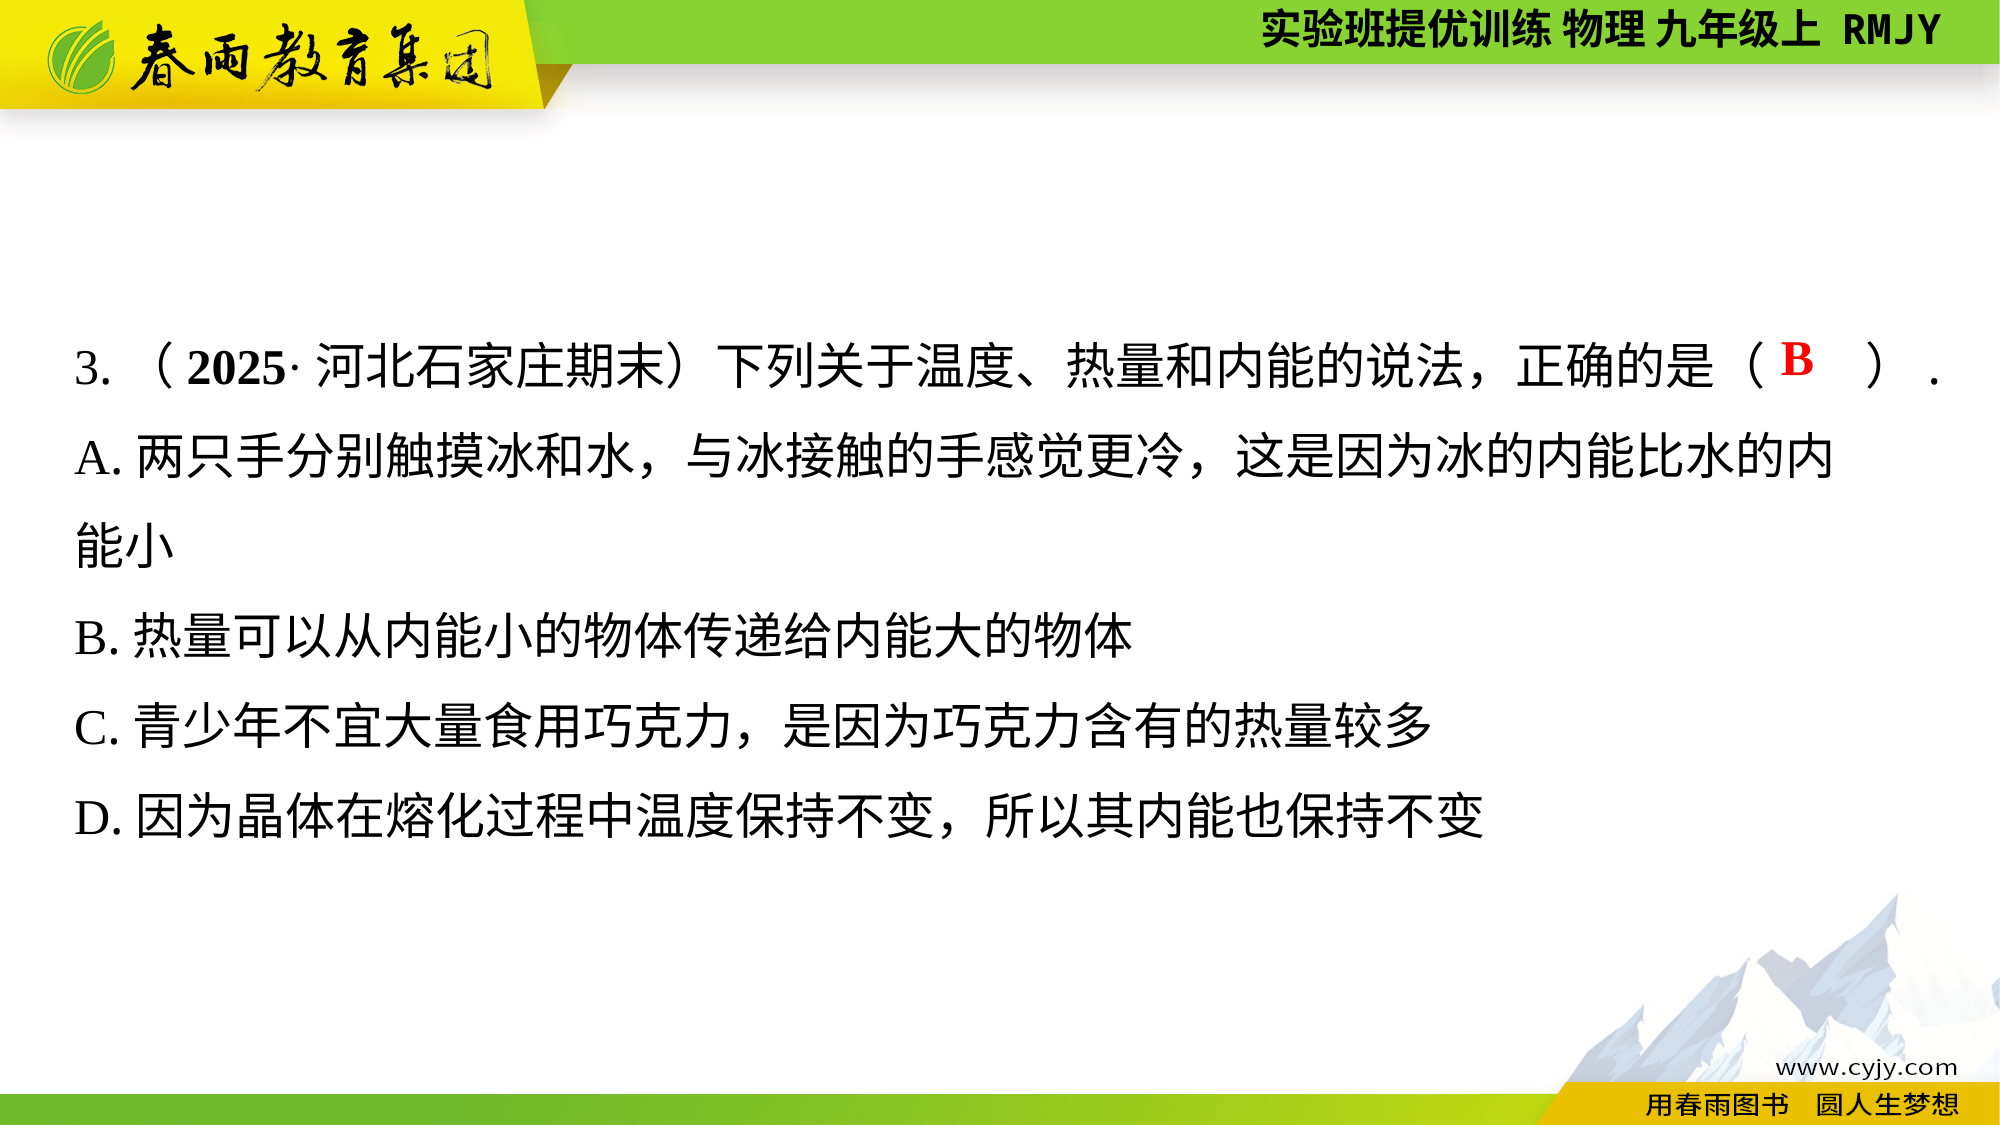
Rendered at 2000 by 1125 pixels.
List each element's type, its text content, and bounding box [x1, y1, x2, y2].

picture [0, 0, 2000, 1125]
text_box B [1766, 318, 1830, 393]
list 3.（2025·河北石家庄期末）下列关于温度、热量和内能的说法，正确的是（ ）. A.两只手分别触摸冰和水，与冰接触的手感觉更冷，这是因为冰的内能比水的内 能小 B.热量可以从内能小的物体传递给内能大的物体 C.青少年不宜大量食用巧克力，是因为巧克力含有的热量较多 D.因为晶体在熔化过程中温度保持不变，所以其内能也保持不变 [59, 297, 1989, 858]
